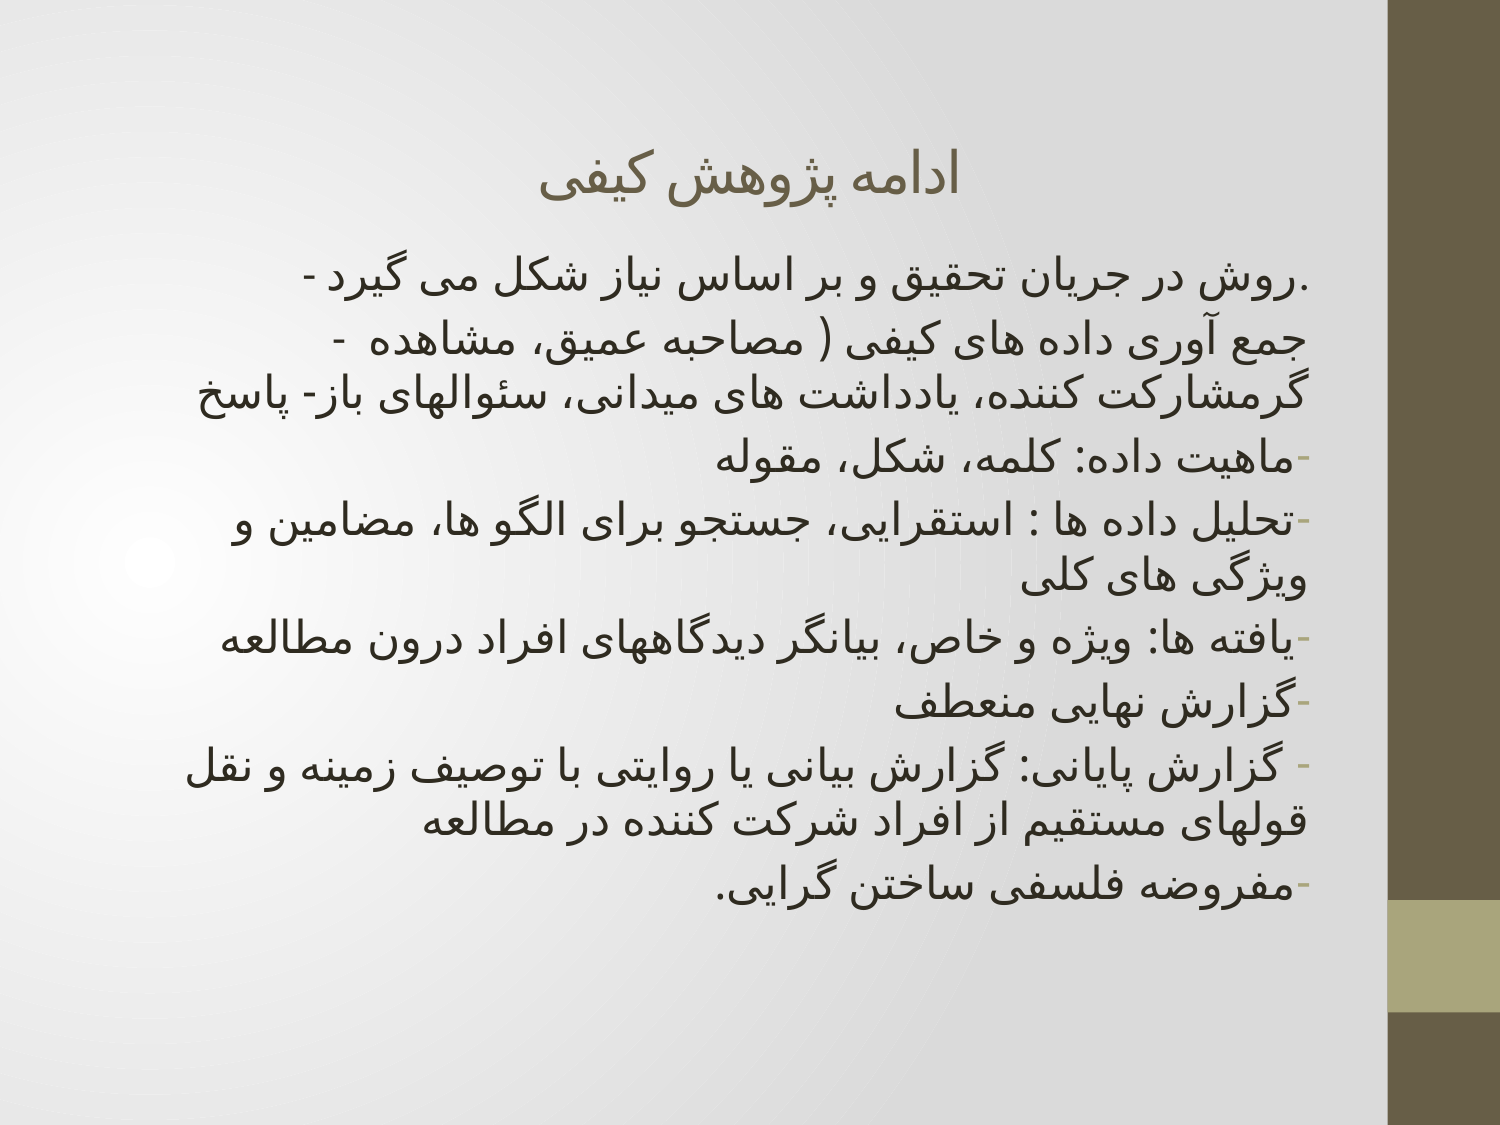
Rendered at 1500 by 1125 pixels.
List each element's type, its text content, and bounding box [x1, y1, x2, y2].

title ادامه پژوهش کیفی [112, 37, 1388, 213]
subtitle - روش در جریان تحقیق و بر اساس نیاز شکل می گیرد. - جمع آوری داده های کیفی ( مصاحبه عمیق، مشاهده گرمشارکت کننده، یادداشت های میدانی، سئوالهای باز- پاسخ ماهیت داده: کلمه، شکل، مقوله تحلیل داده ها : استقرایی، جستجو برای الگو ها، مضامین و ویژگی های کلی یافته ها: ویژه و خاص، بیانگر دیدگاههای افراد درون مطالعه گزارش نهایی منعطف گزارش پایانی: گزارش بیانی یا روایتی با توصیف زمینه و نقل قولهای مستقیم از افراد شرکت کننده در مطالعه مفروضه فلسفی ساختن گرایی. [162, 237, 1325, 925]
